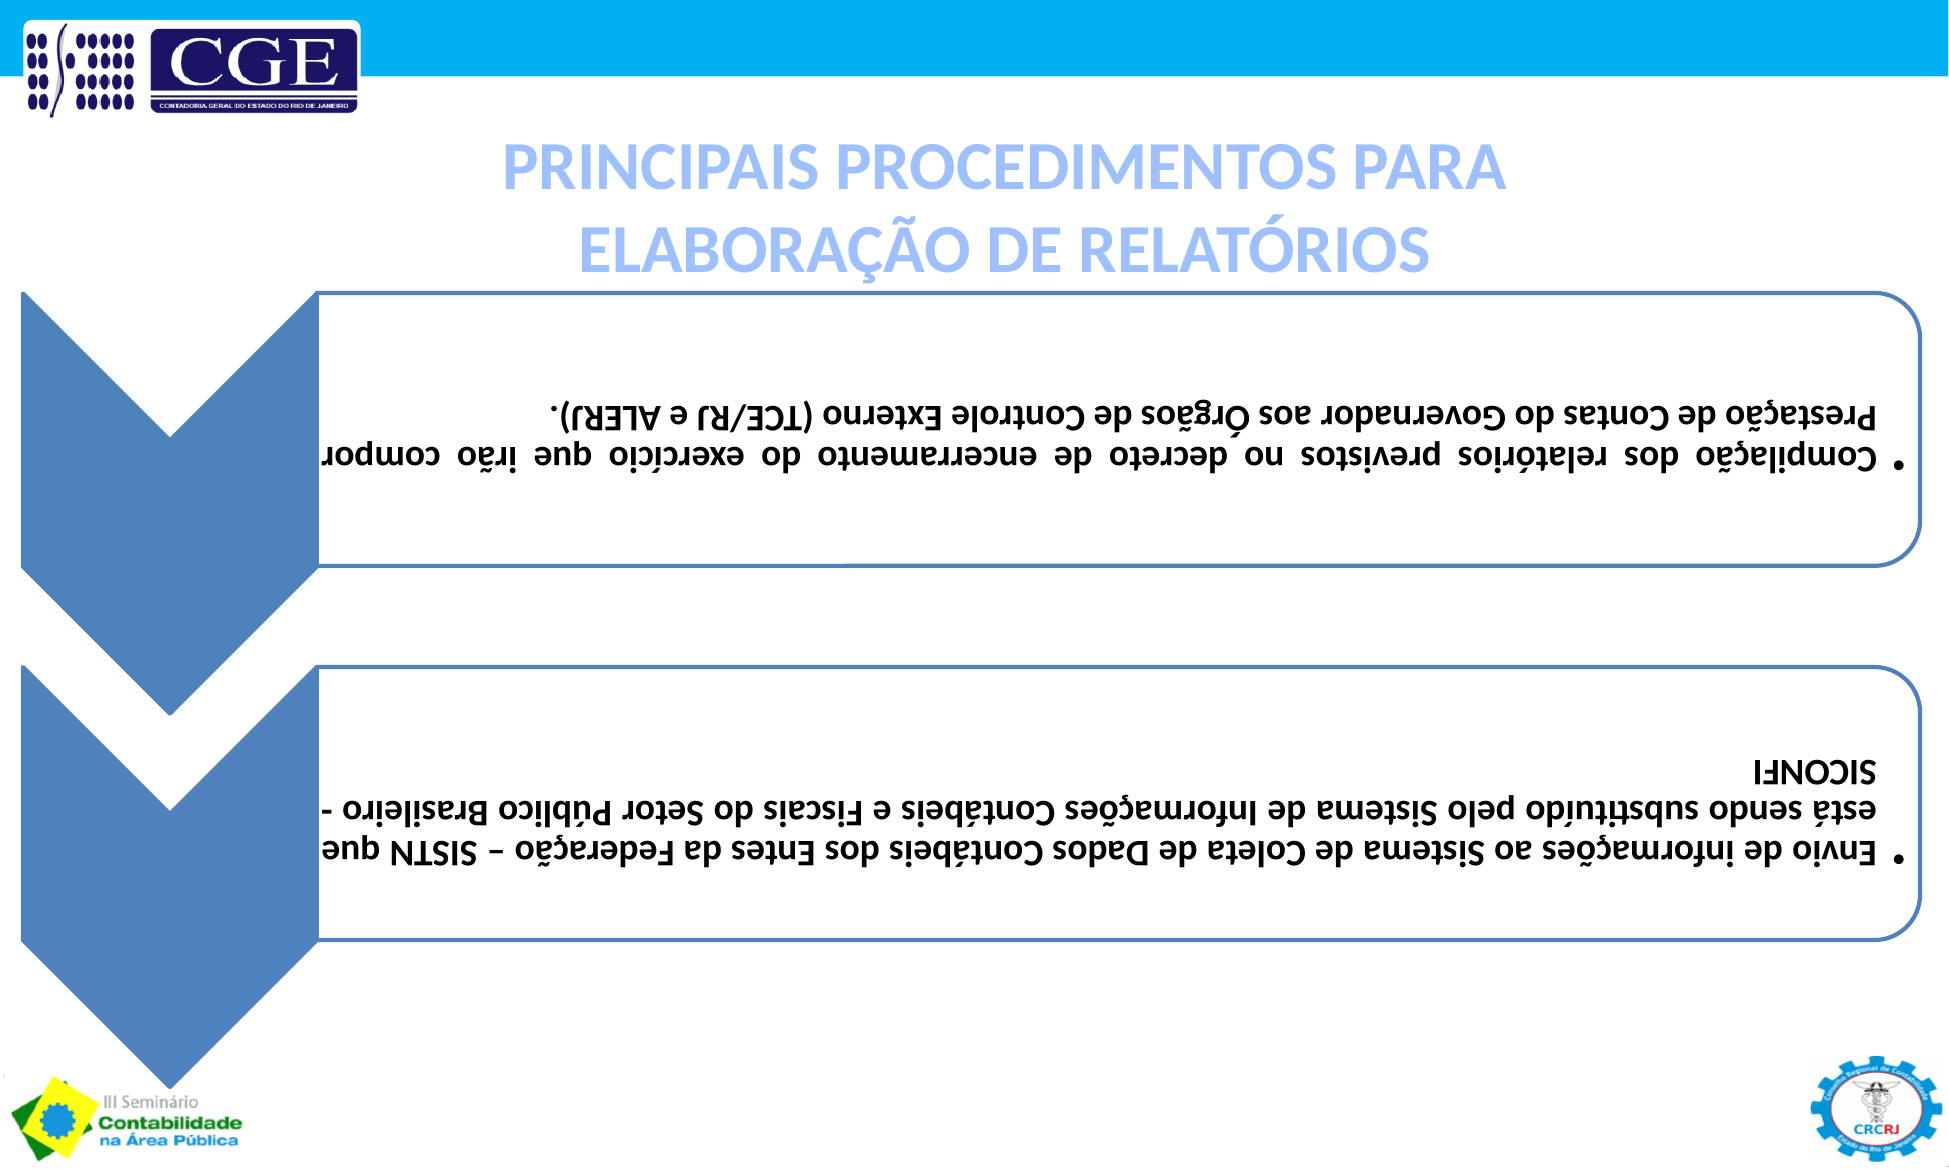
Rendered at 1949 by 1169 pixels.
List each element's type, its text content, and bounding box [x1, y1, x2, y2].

text_box PRINCIPAIS PROCEDIMENTOS PARA ELABORAÇÃO DE RELATÓRIOS [355, 111, 1655, 292]
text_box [22, 292, 1921, 1088]
picture [23, 20, 361, 118]
picture [3, 1075, 254, 1168]
picture [1803, 1056, 1949, 1167]
